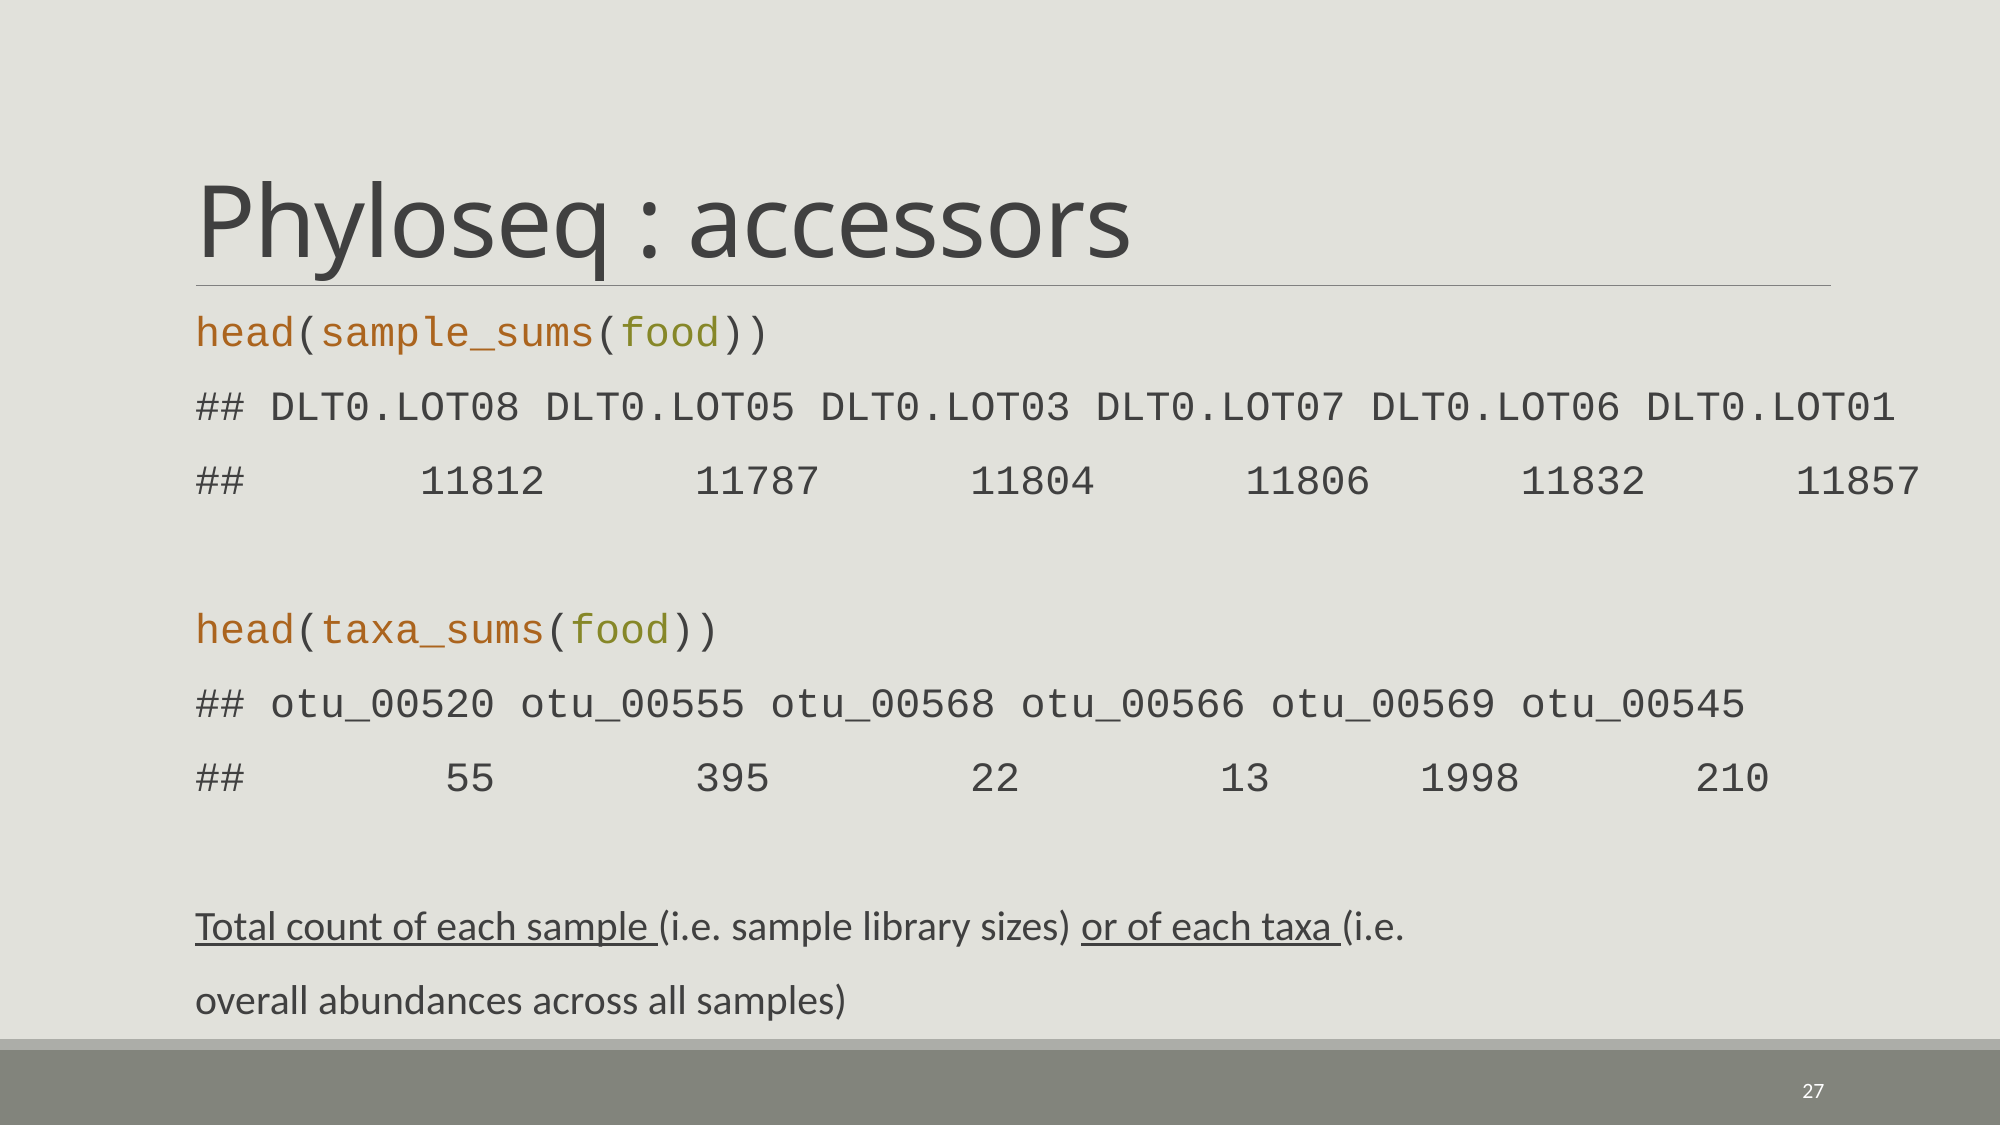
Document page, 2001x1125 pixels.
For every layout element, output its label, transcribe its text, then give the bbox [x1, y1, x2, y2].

list head(sample_sums(food)) ## DLT0.LOT08 DLT0.LOT05 DLT0.LOT03 DLT0.LOT07 DLT0.LOT06 DLT0.LOT01 ## 11812 11787 11804 11806 11832 11857 head(taxa_sums(food)) ## otu_00520 otu_00555 otu_00568 otu_00566 otu_00569 otu_00545 ## 55 395 22 13 1998 210 Total count of each sample (i.e. sample library sizes) or of each taxa (i.e. overall abundances across all samples) [180, 302, 2000, 1050]
slide_number 27 [1624, 1059, 1840, 1120]
title Phyloseq : accessors [180, 47, 1830, 285]
